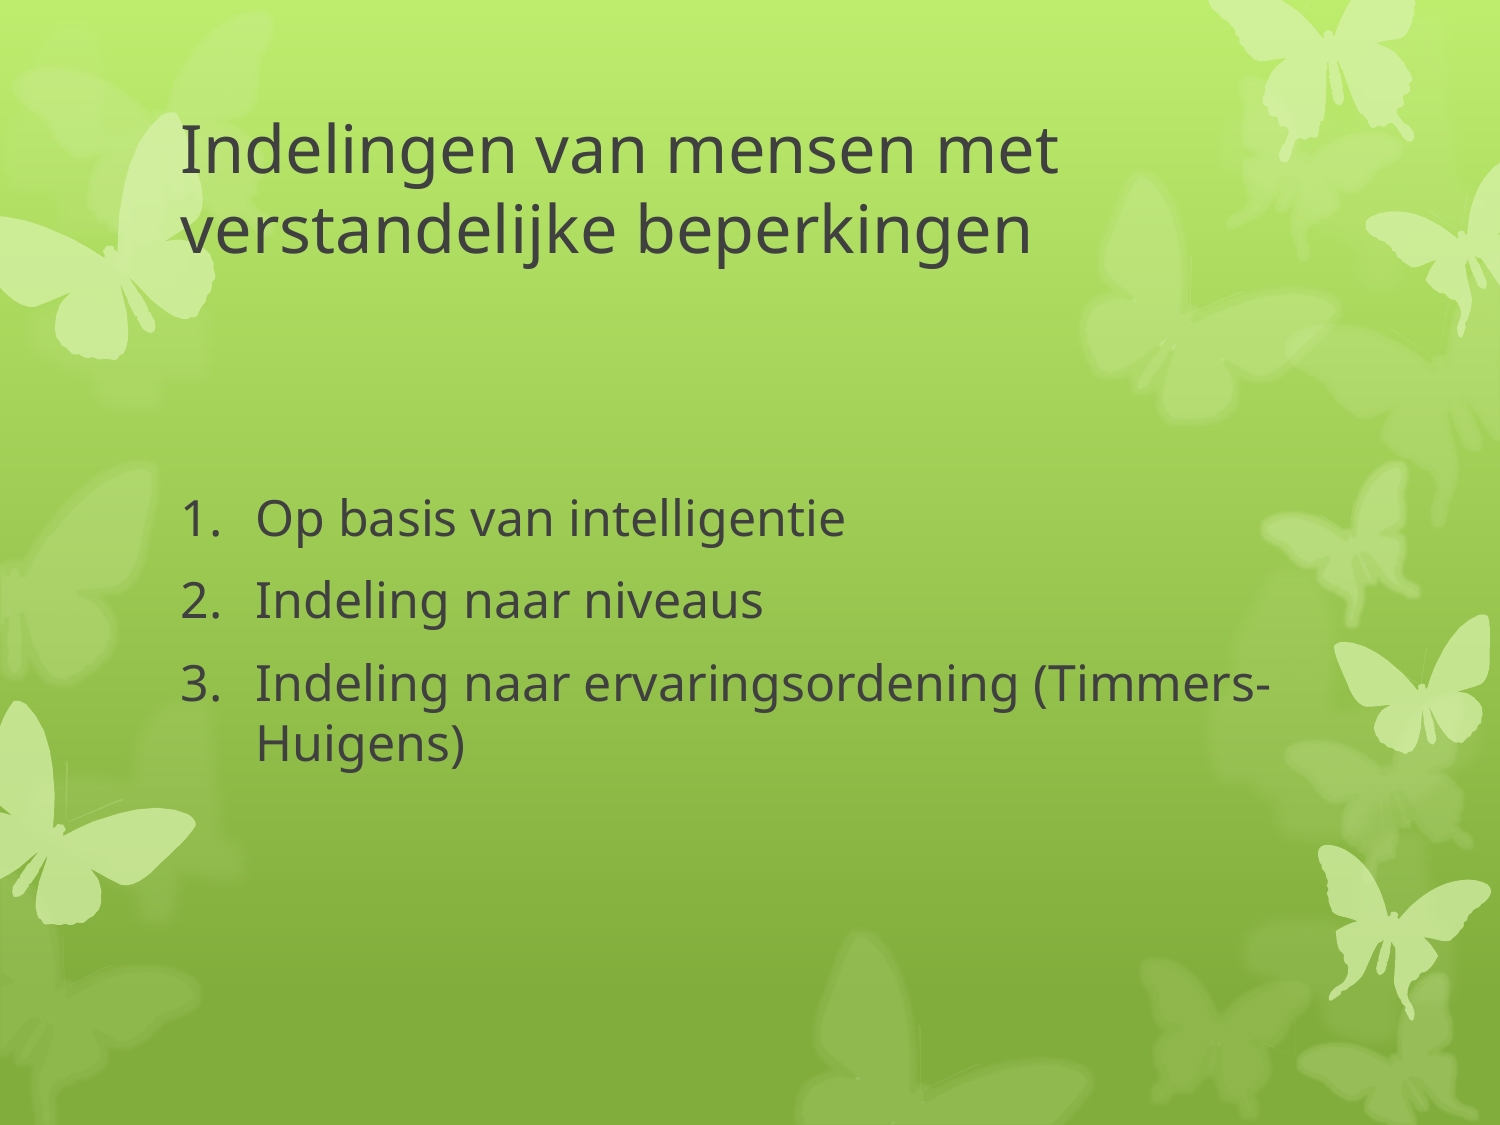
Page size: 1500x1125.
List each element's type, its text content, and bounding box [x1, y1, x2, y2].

title Indelingen van mensen met verstandelijke beperkingen [165, 110, 1335, 263]
list Op basis van intelligentie Indeling naar niveaus Indeling naar ervaringsordening (Timmers-Huigens) [165, 296, 1335, 962]
